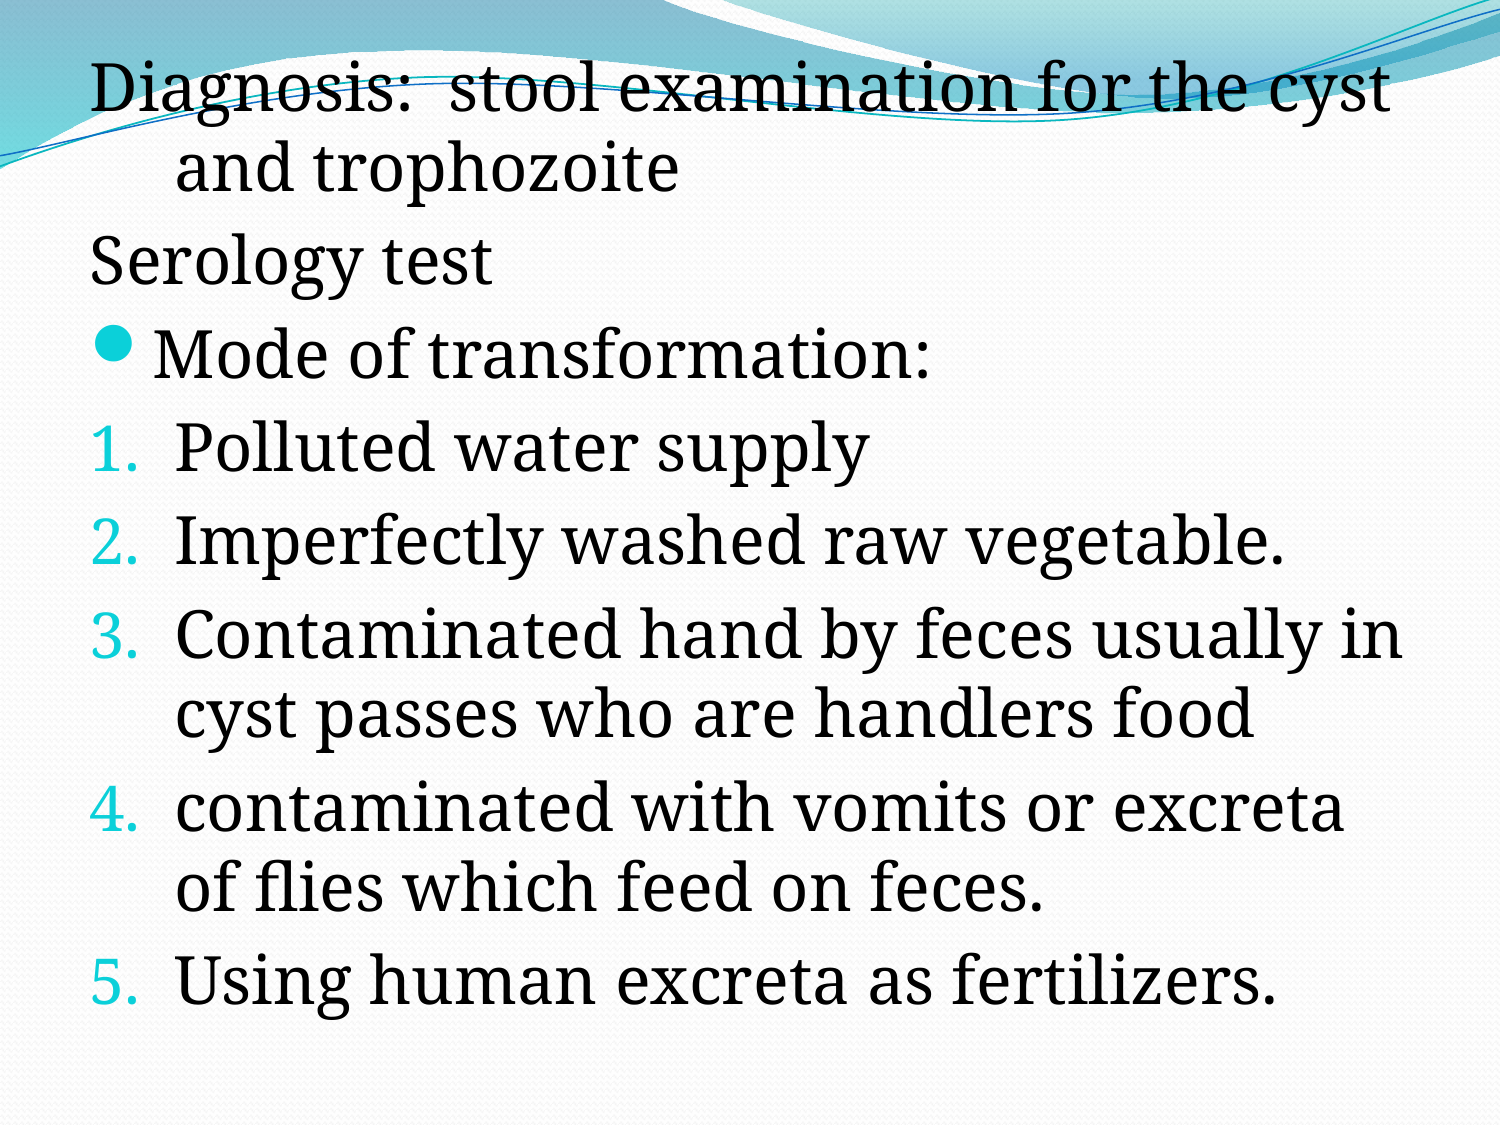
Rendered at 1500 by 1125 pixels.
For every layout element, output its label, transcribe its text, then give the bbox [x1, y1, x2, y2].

list Diagnosis: stool examination for the cyst and trophozoite Serology test Mode of transformation: Polluted water supply Imperfectly washed raw vegetable. Contaminated hand by feces usually in cyst passes who are handlers food contaminated with vomits or excreta of flies which feed on feces. Using human excreta as fertilizers. [75, 37, 1425, 1005]
